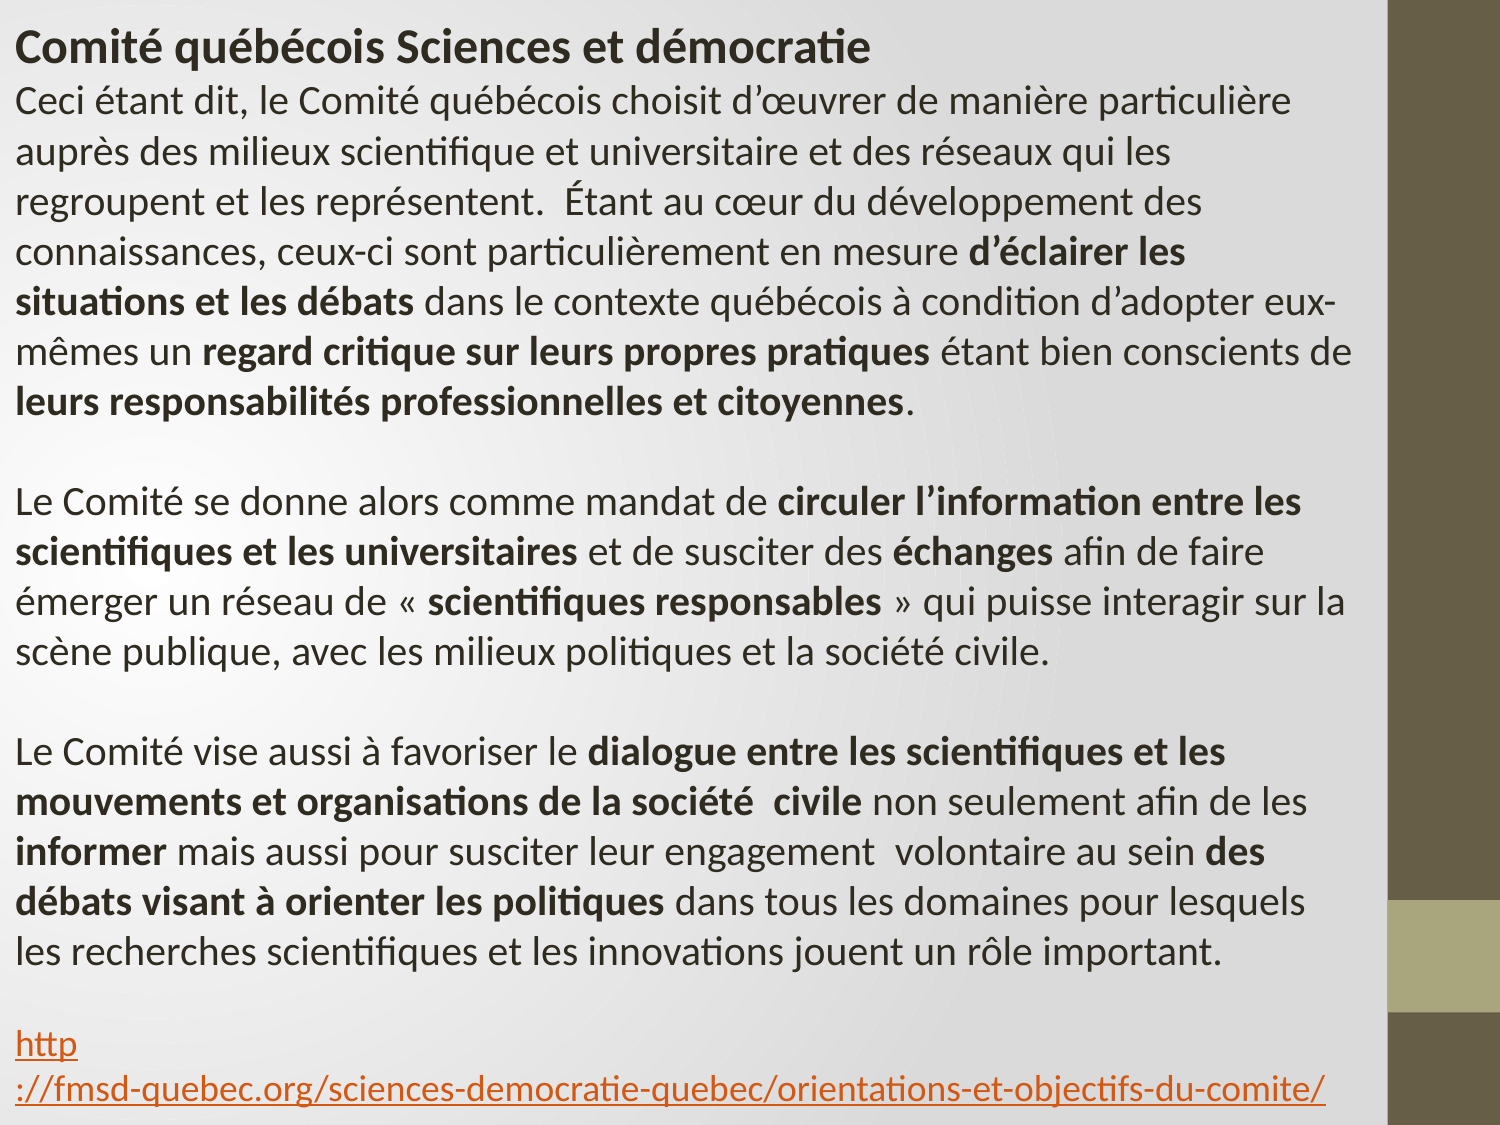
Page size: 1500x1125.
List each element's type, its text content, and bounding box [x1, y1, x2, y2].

text_box Comité québécois Sciences et démocratie Ceci étant dit, le Comité québécois choisit d’œuvrer de manière particulière auprès des milieux scientifique et universitaire et des réseaux qui les regroupent et les représentent. Étant au cœur du développement des connaissances, ceux-ci sont particulièrement en mesure d’éclairer les situations et les débats dans le contexte québécois à condition d’adopter eux-mêmes un regard critique sur leurs propres pratiques étant bien conscients de leurs responsabilités professionnelles et citoyennes. Le Comité se donne alors comme mandat de circuler l’information entre les scientifiques et les universitaires et de susciter des échanges afin de faire émerger un réseau de « scientifiques responsables » qui puisse interagir sur la scène publique, avec les milieux politiques et la société civile. Le Comité vise aussi à favoriser le dialogue entre les scientifiques et les mouvements et organisations de la société civile non seulement afin de les informer mais aussi pour susciter leur engagement volontaire au sein des débats visant à orienter les politiques dans tous les domaines pour lesquels les recherches scientifiques et les innovations jouent un rôle important. http://fmsd-quebec.org/sciences-democratie-quebec/orientations-et-objectifs-du-comite/ [0, 6, 1376, 1117]
